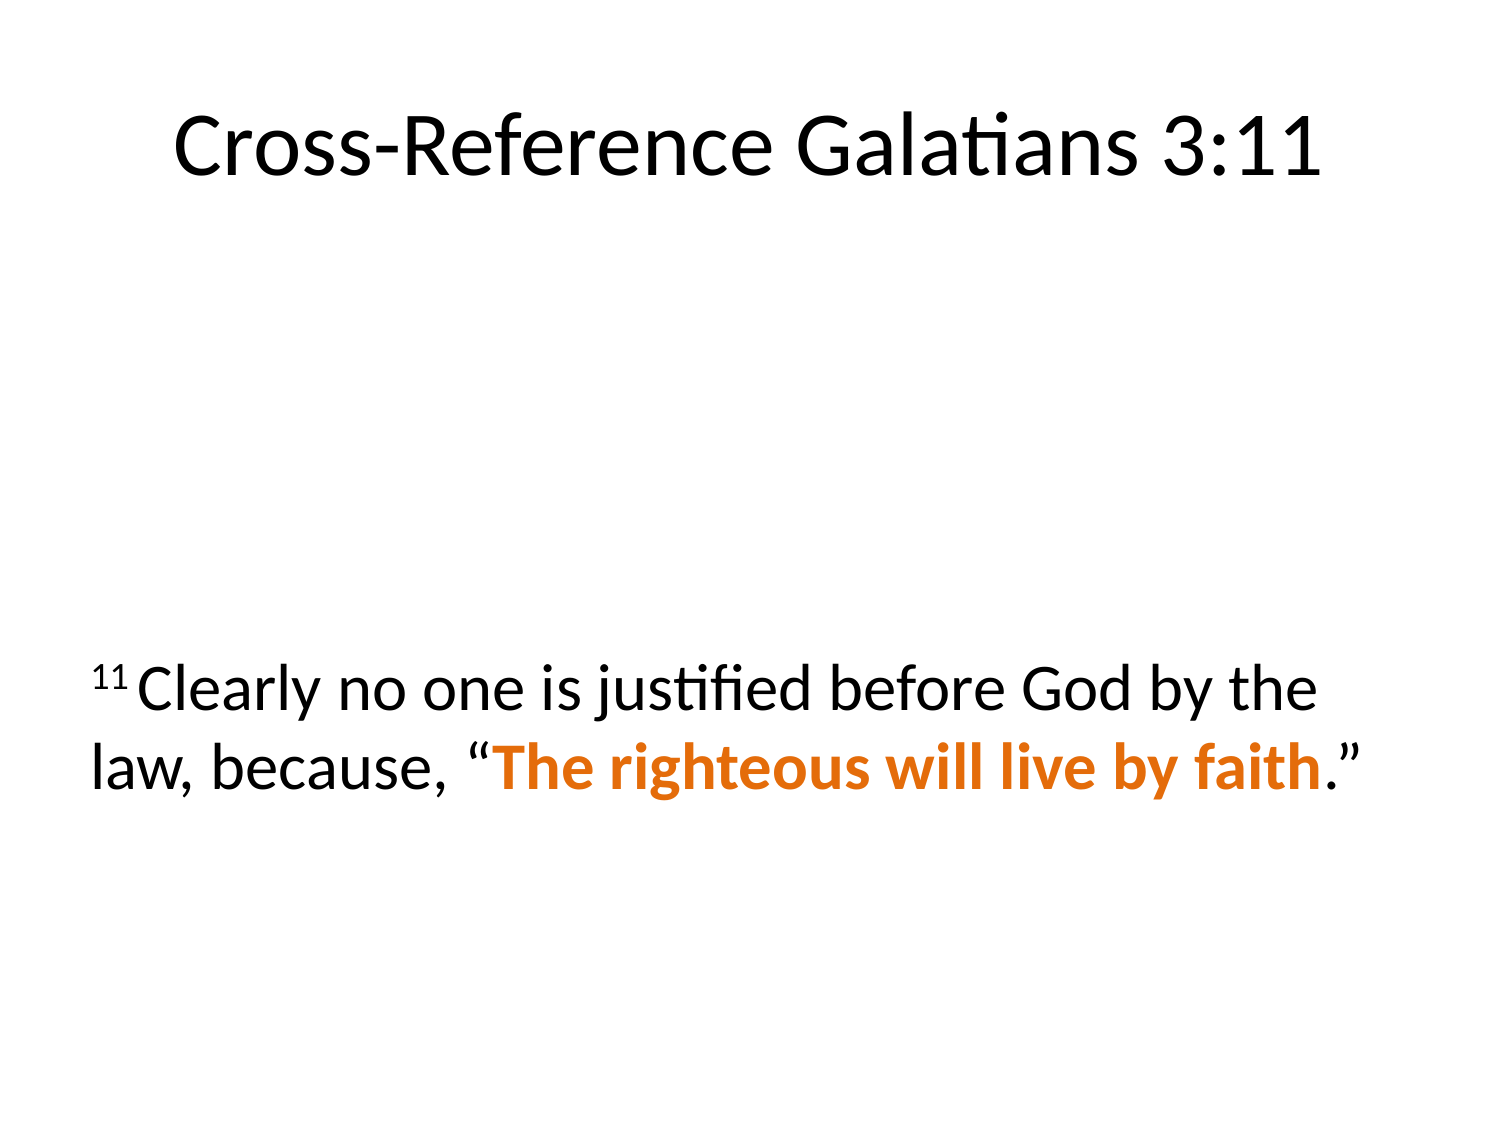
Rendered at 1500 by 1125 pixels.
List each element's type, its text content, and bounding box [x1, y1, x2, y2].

list 11 Clearly no one is justified before God by the law, because, “The righteous will live by faith.” [75, 262, 1425, 1005]
title Cross-Reference Galatians 3:11 [75, 45, 1425, 233]
